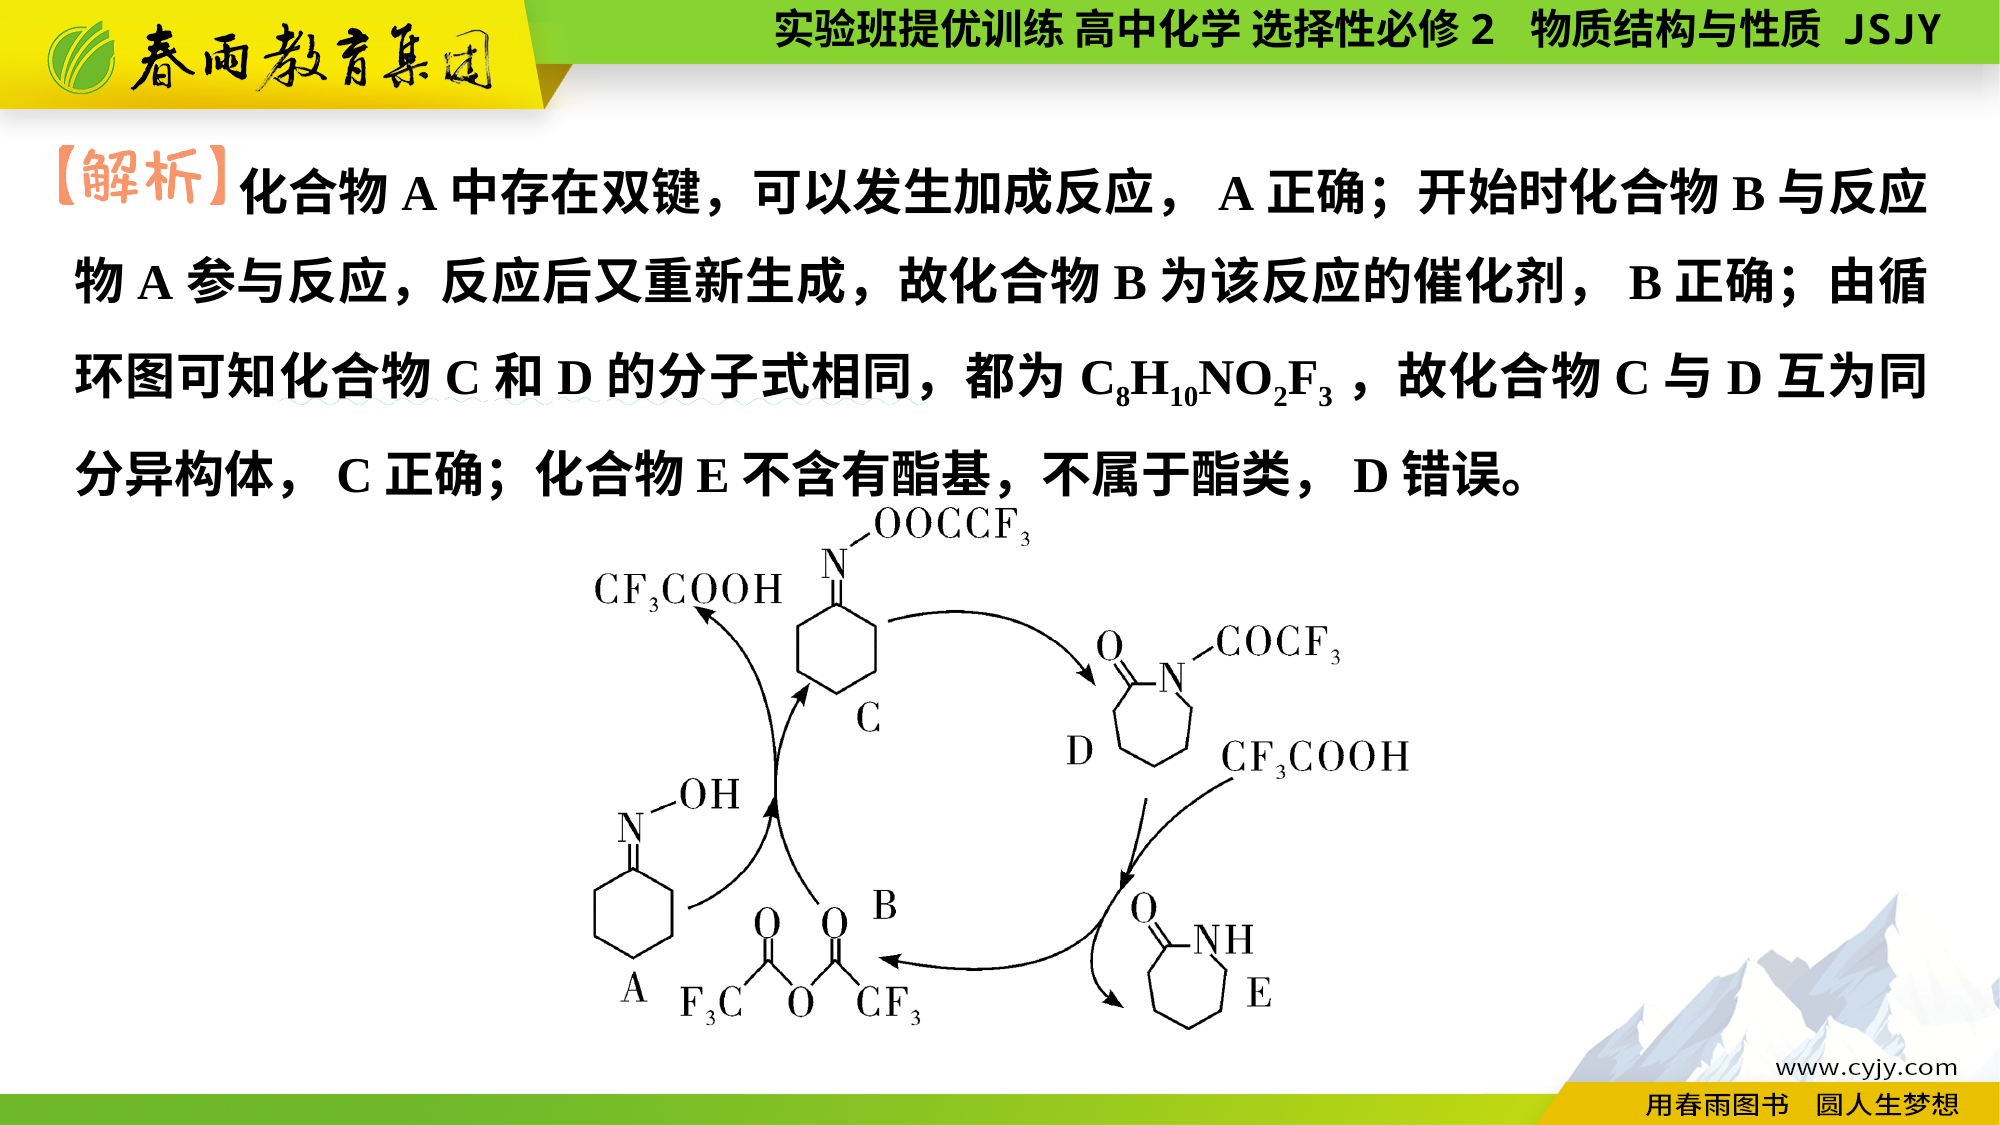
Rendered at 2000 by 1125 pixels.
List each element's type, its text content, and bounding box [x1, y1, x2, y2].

list 化合物A中存在双键，可以发生加成反应，A正确；开始时化合物B与反应物A参与反应，反应后又重新生成，故化合物B为该反应的催化剂，B正确；由循环图可知化合物C和D的分子式相同，都为C8H10NO2F3，故化合物C与D互为同分异构体，C正确；化合物E不含有酯基，不属于酯类，D错误。 [59, 122, 1944, 490]
picture [0, 0, 2000, 1125]
